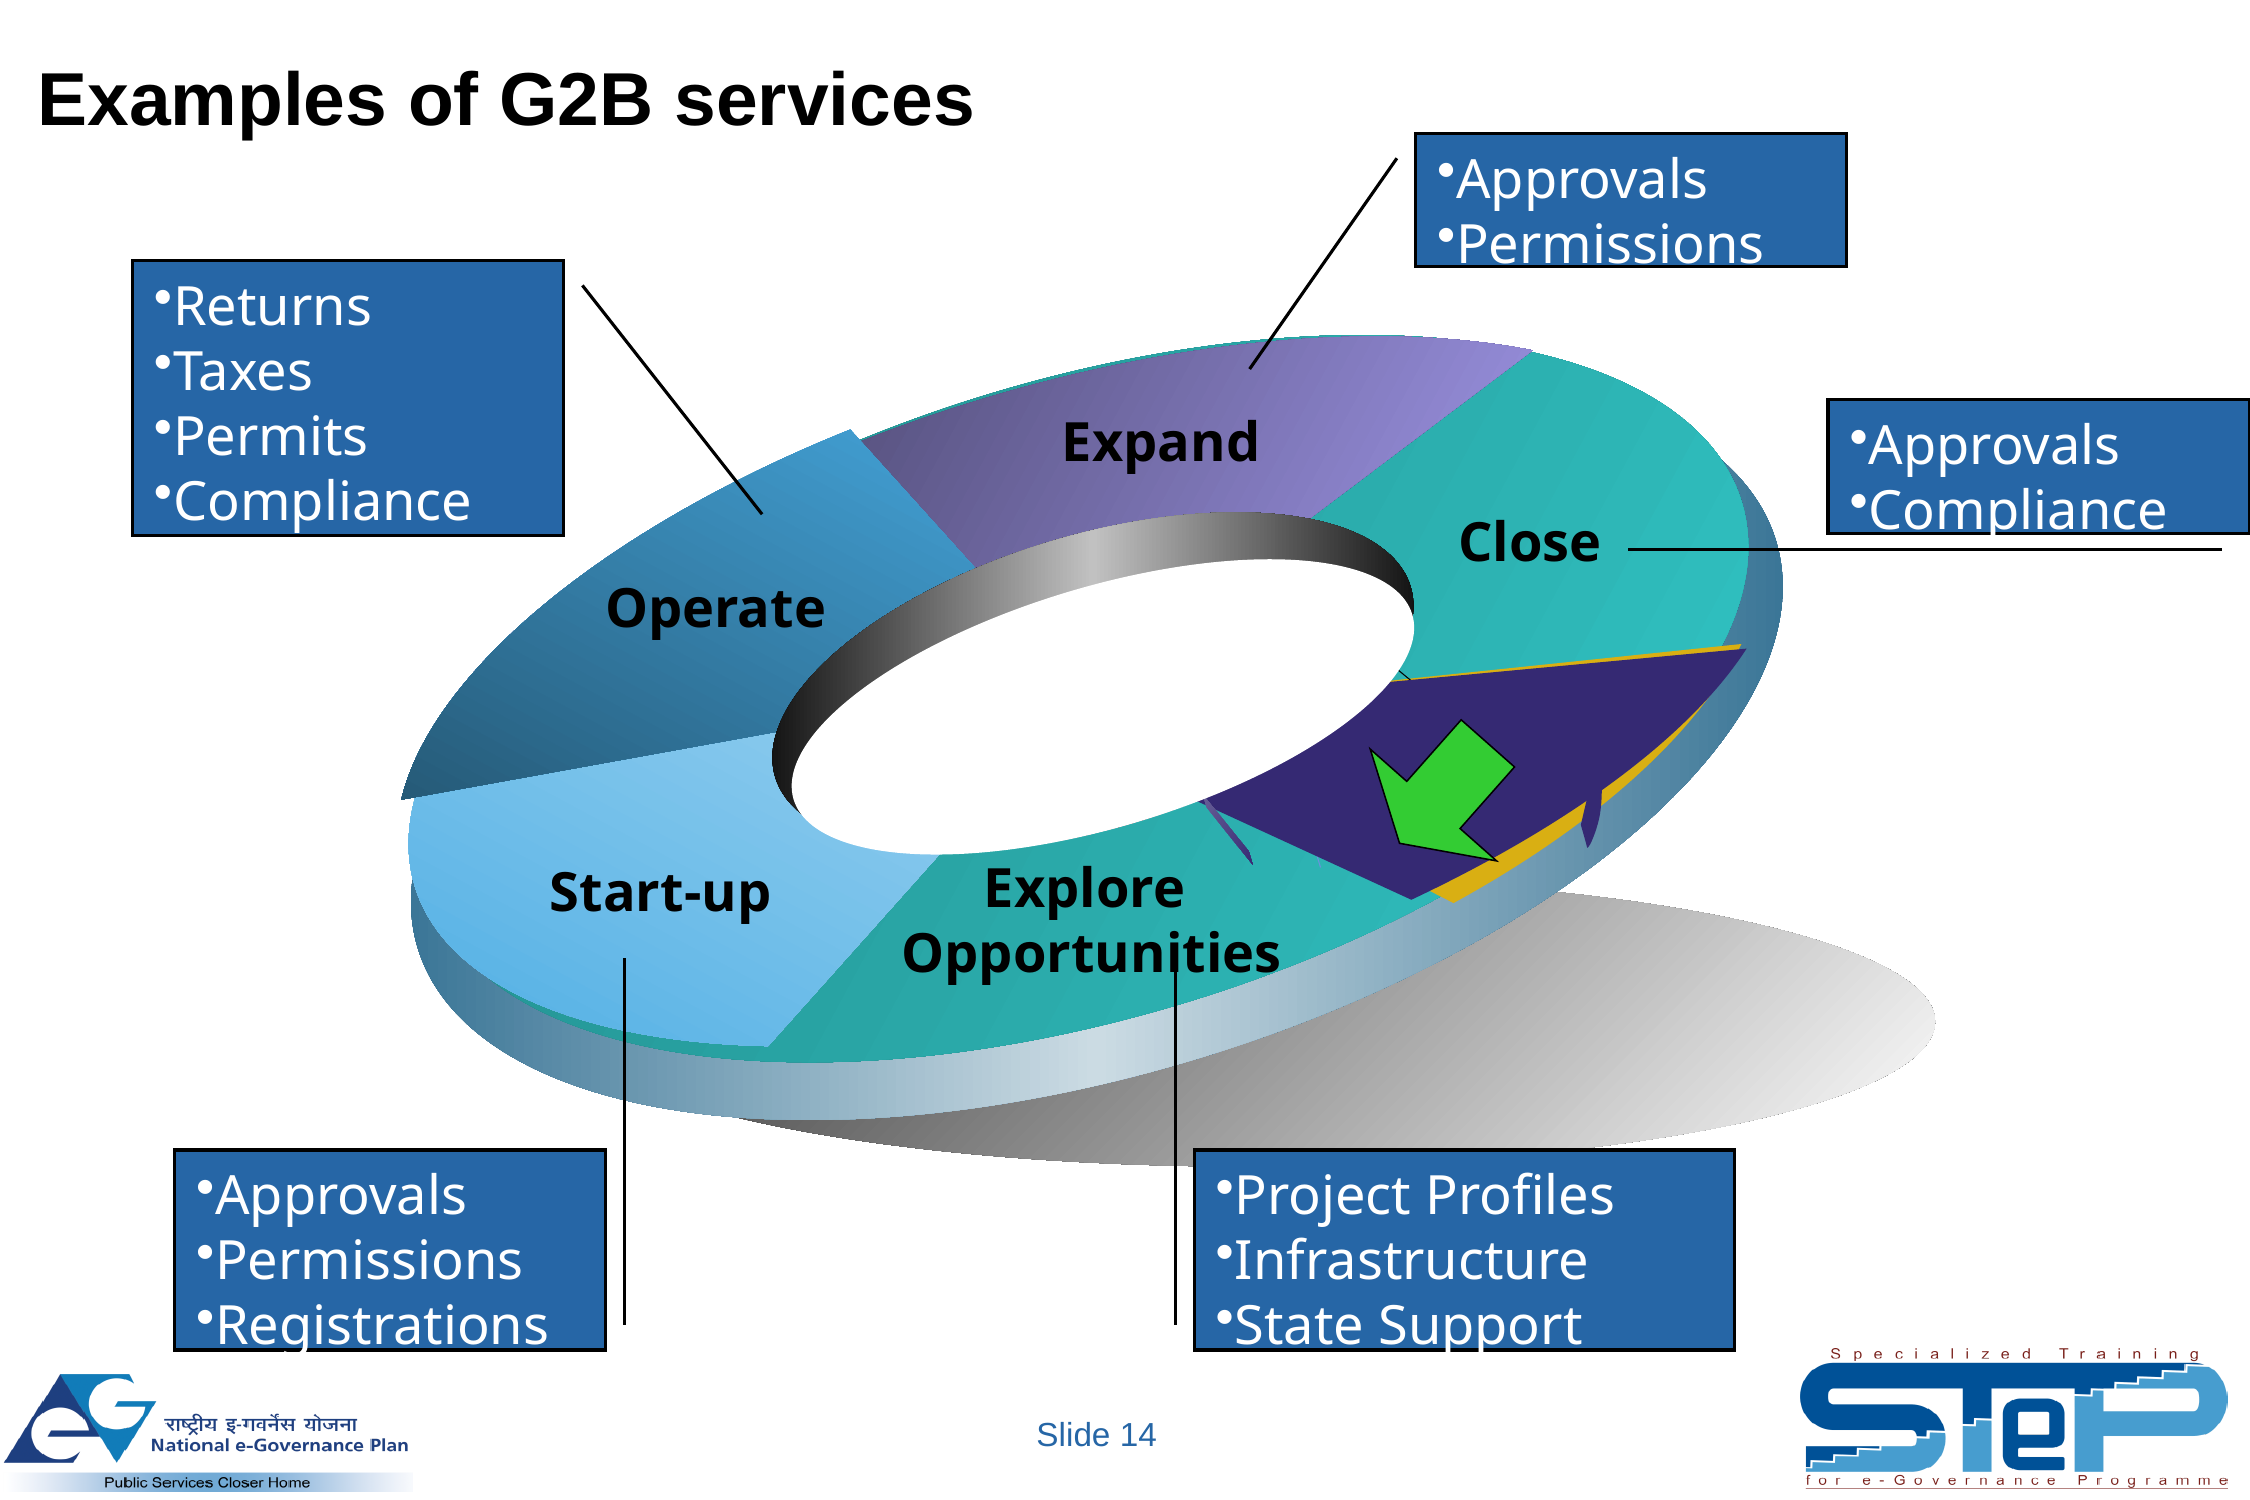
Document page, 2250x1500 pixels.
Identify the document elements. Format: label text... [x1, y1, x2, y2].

text_box [1723, 461, 1779, 549]
text_box [739, 1066, 1175, 1166]
picture [1800, 1348, 2228, 1489]
text_box [625, 924, 1175, 1063]
text_box [411, 880, 624, 1101]
text_box Approvals Compliance [1828, 399, 2250, 534]
text_box Operate [583, 562, 848, 650]
title Examples of G2B services [37, 50, 2205, 216]
text_box [600, 429, 976, 641]
text_box Returns Taxes Permits Compliance [132, 260, 564, 536]
text_box [861, 336, 1533, 567]
text_box Close [1437, 496, 1624, 583]
text_box [860, 335, 1405, 440]
text_box [772, 512, 1414, 811]
text_box Approvals Permissions Registrations [174, 1149, 606, 1351]
text_box Approvals Permissions [1415, 133, 1847, 267]
text_box [492, 981, 624, 1042]
text_box [1304, 905, 1425, 961]
text_box Explore Opportunities [879, 843, 1304, 995]
text_box Expand [1040, 396, 1282, 483]
text_box [625, 1006, 1175, 1120]
text_box [408, 733, 879, 1047]
text_box [1176, 995, 1210, 1006]
text_box [1176, 905, 1936, 1167]
text_box [1311, 352, 1749, 618]
text_box Start-up [528, 846, 794, 933]
text_box [1176, 905, 1537, 1065]
text_box [1735, 550, 1783, 661]
text_box Project Profiles Infrastructure State Support [1194, 1149, 1735, 1351]
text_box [1037, 619, 1764, 899]
picture [3, 1374, 413, 1492]
text_box [401, 574, 837, 800]
text_box [791, 559, 1414, 851]
